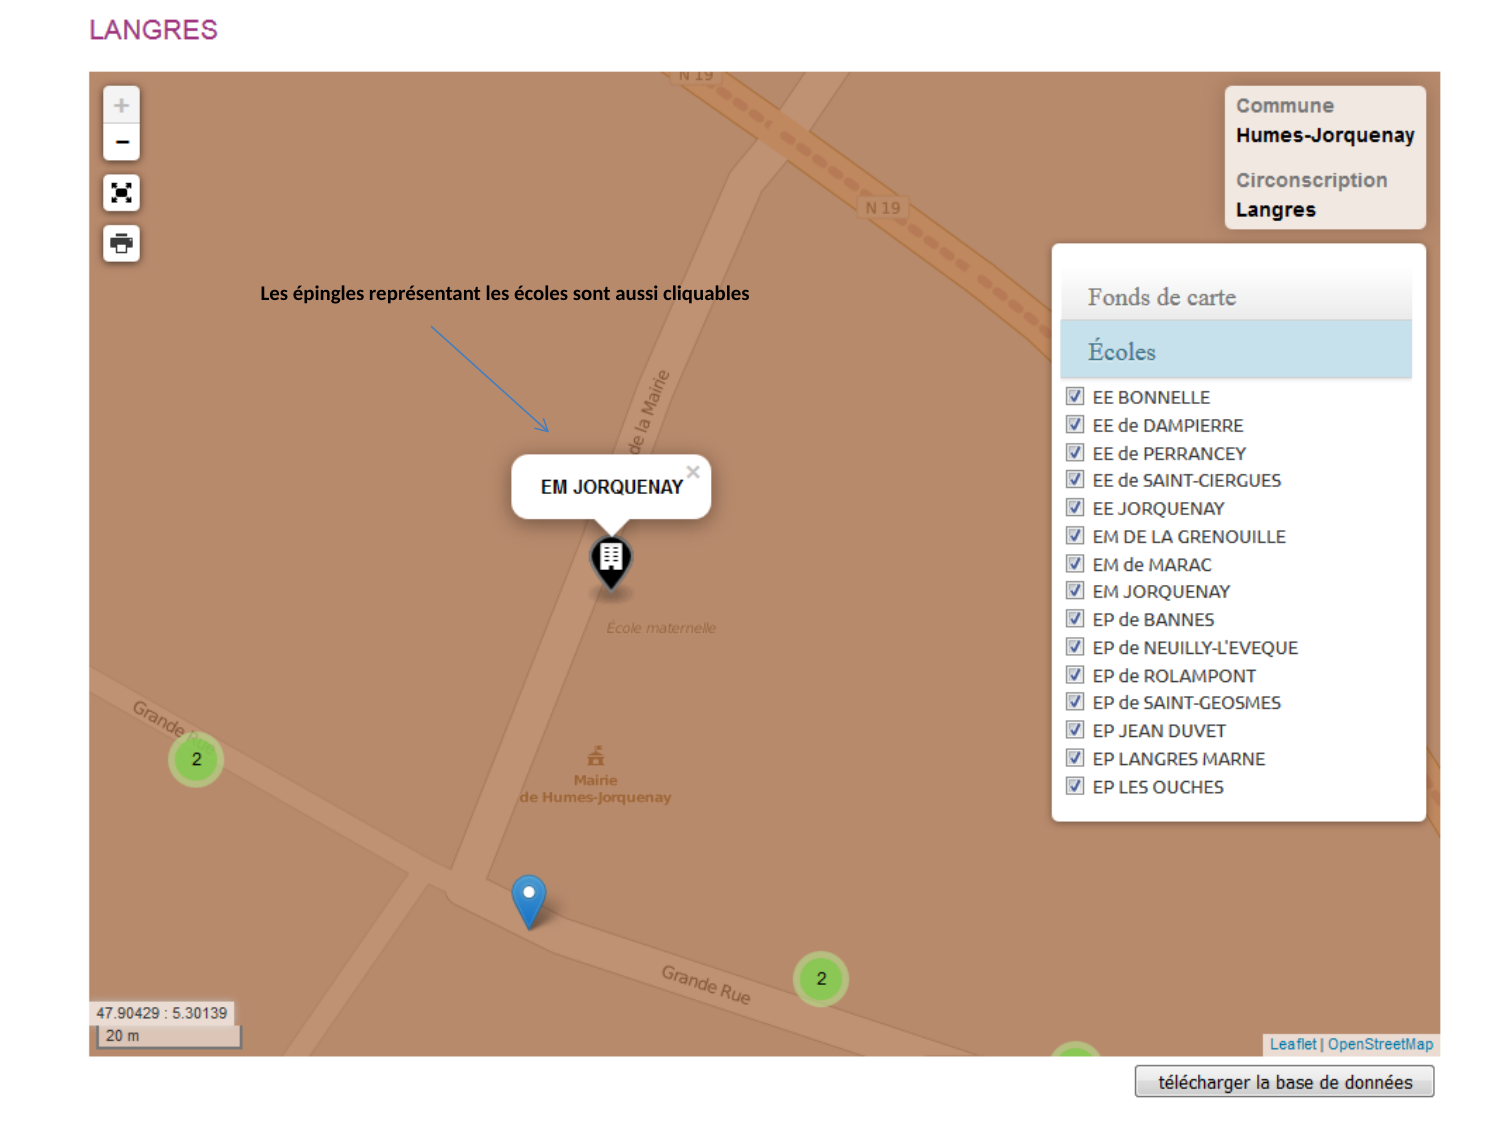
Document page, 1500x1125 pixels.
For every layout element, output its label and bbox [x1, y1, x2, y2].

picture [64, 2, 1464, 1121]
text_box [430, 325, 550, 433]
